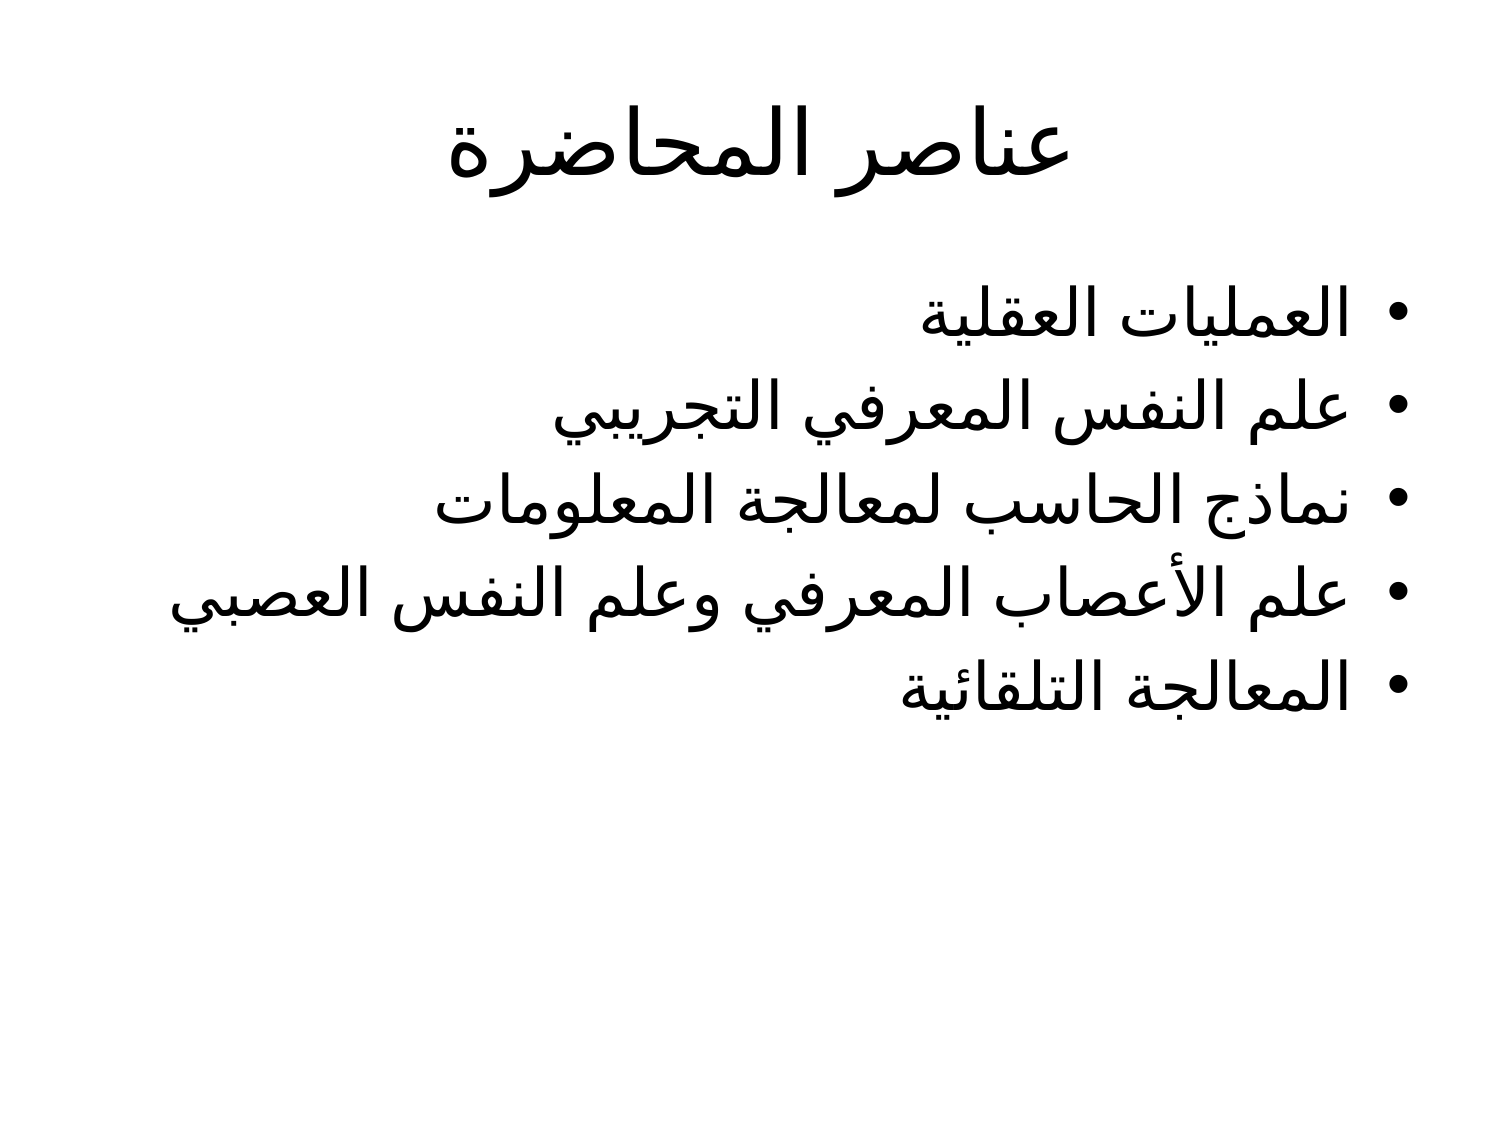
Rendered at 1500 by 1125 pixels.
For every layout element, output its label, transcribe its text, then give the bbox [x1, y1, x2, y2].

list العمليات العقلية علم النفس المعرفي التجريبي نماذج الحاسب لمعالجة المعلومات علم الأعصاب المعرفي وعلم النفس العصبي المعالجة التلقائية [75, 262, 1425, 1005]
title عناصر المحاضرة [75, 45, 1425, 233]
